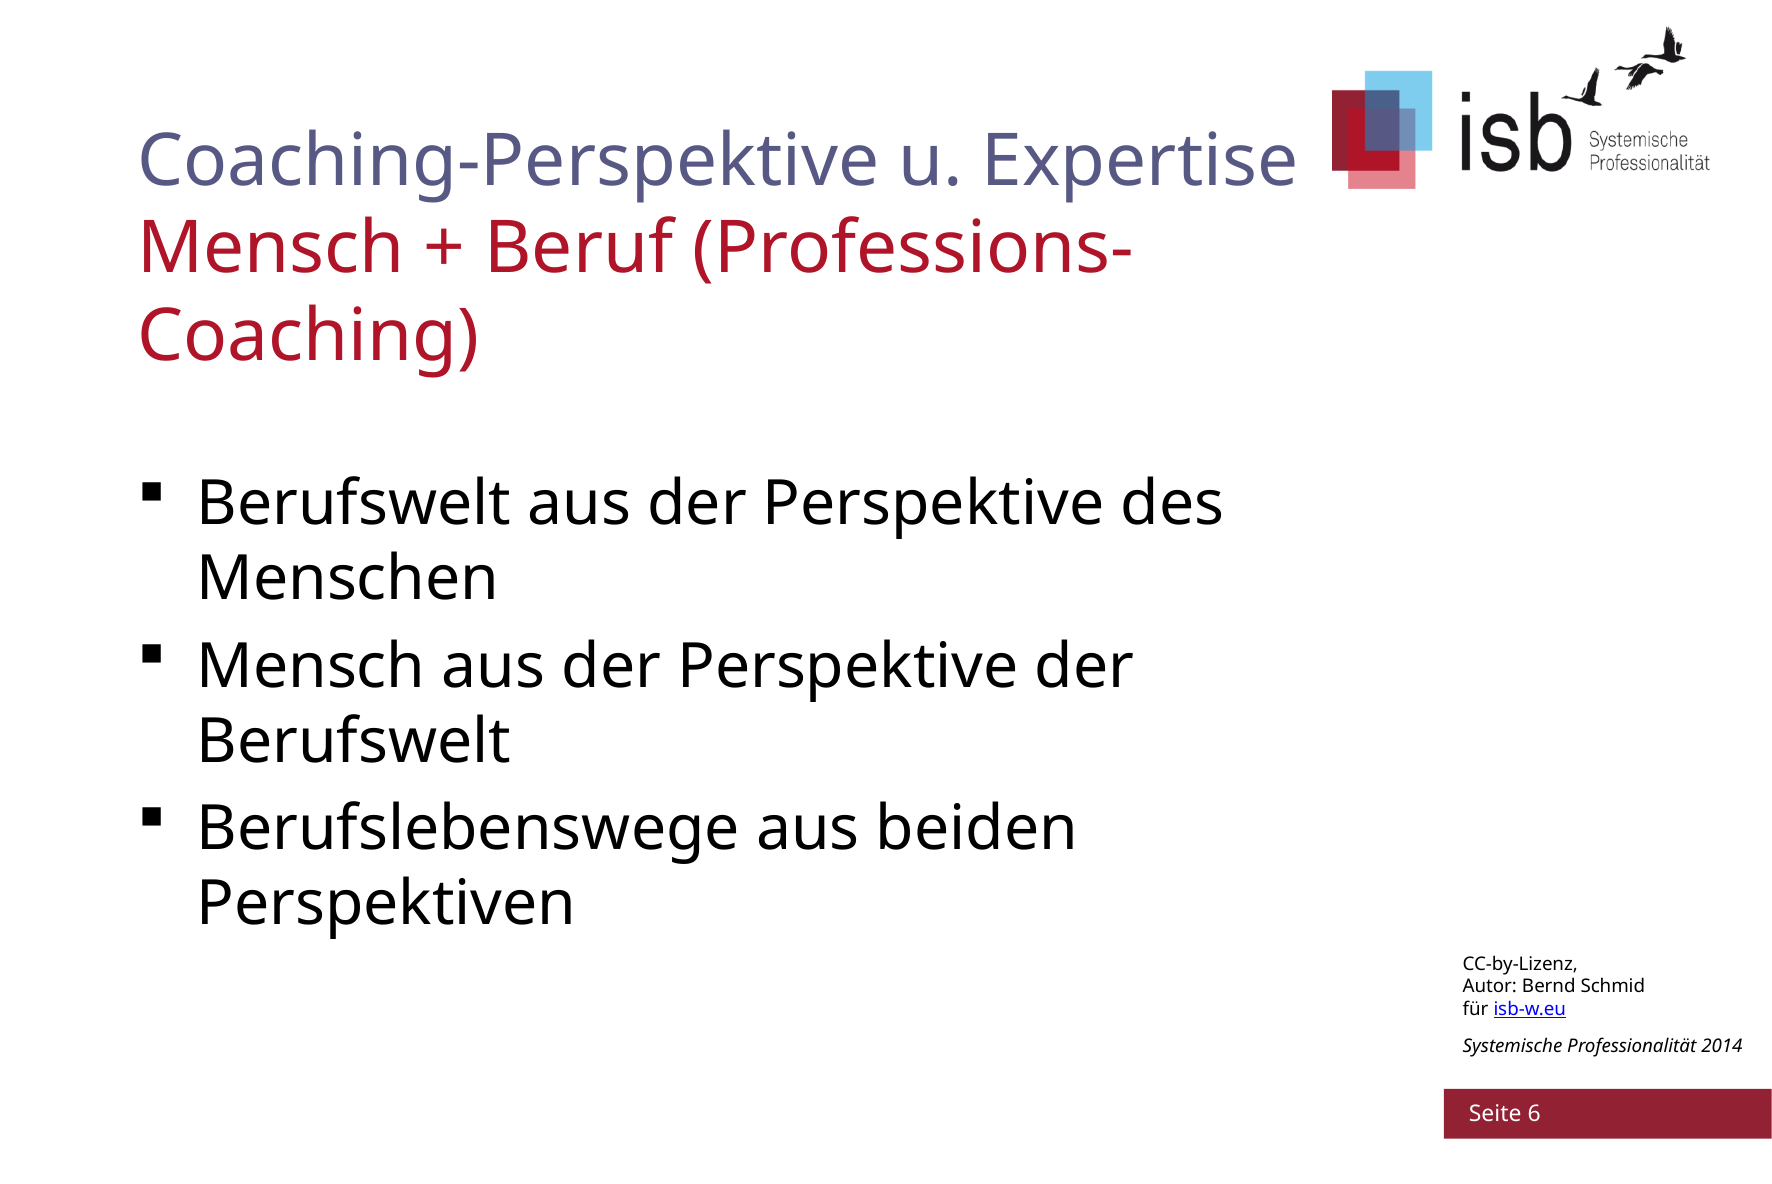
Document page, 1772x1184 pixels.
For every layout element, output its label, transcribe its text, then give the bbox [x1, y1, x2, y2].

title Coaching-Perspektive u. Expertise Mensch + Beruf (Professions-Coaching) [118, 94, 1444, 260]
slide_number Seite 6 [1443, 1088, 1772, 1139]
picture [1332, 20, 1725, 194]
list Berufswelt aus der Perspektive des Menschen Mensch aus der Perspektive der Berufswelt Berufslebenswege aus beiden Perspektiven [118, 260, 1444, 1139]
